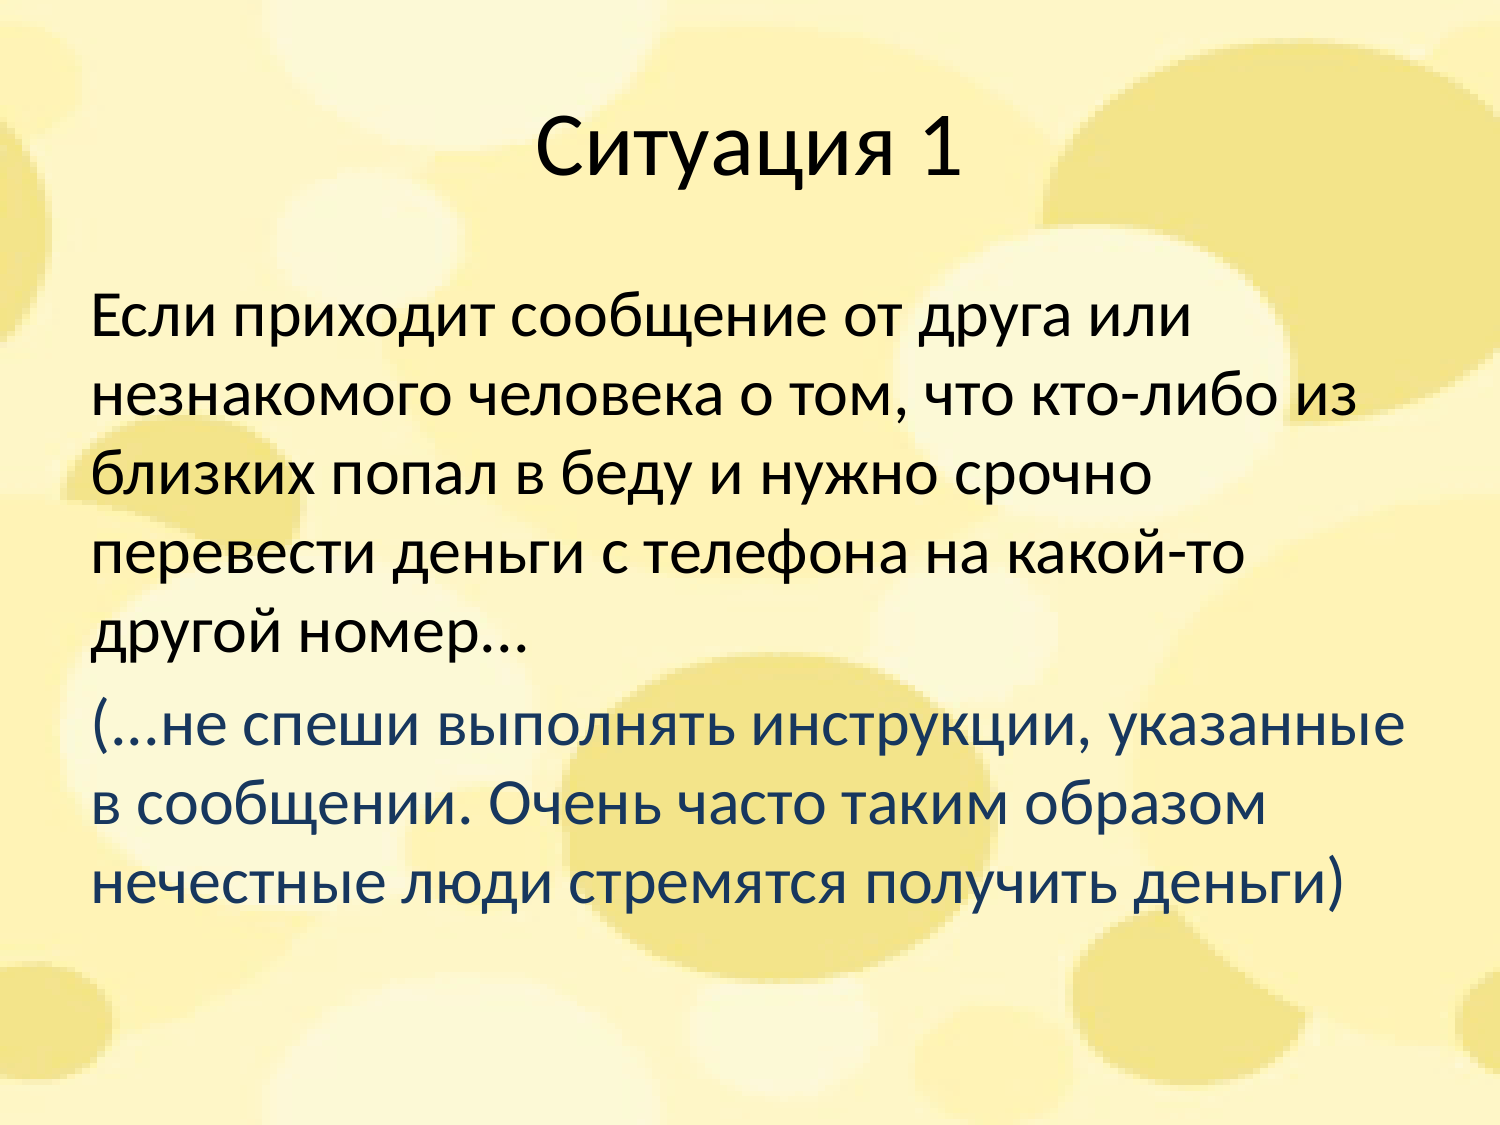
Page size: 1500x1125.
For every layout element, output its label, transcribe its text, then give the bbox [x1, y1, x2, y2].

picture [0, 0, 1500, 1125]
list Если приходит сообщение от друга или незнакомого человека о том, что кто-либо из близких попал в беду и нужно срочно перевести деньги с телефона на какой-то другой номер... (...не спеши выполнять инструкции, указанные в сообщении. Очень часто таким образом нечестные люди стремятся получить деньги) [75, 262, 1425, 1005]
title Ситуация 1 [75, 45, 1425, 233]
